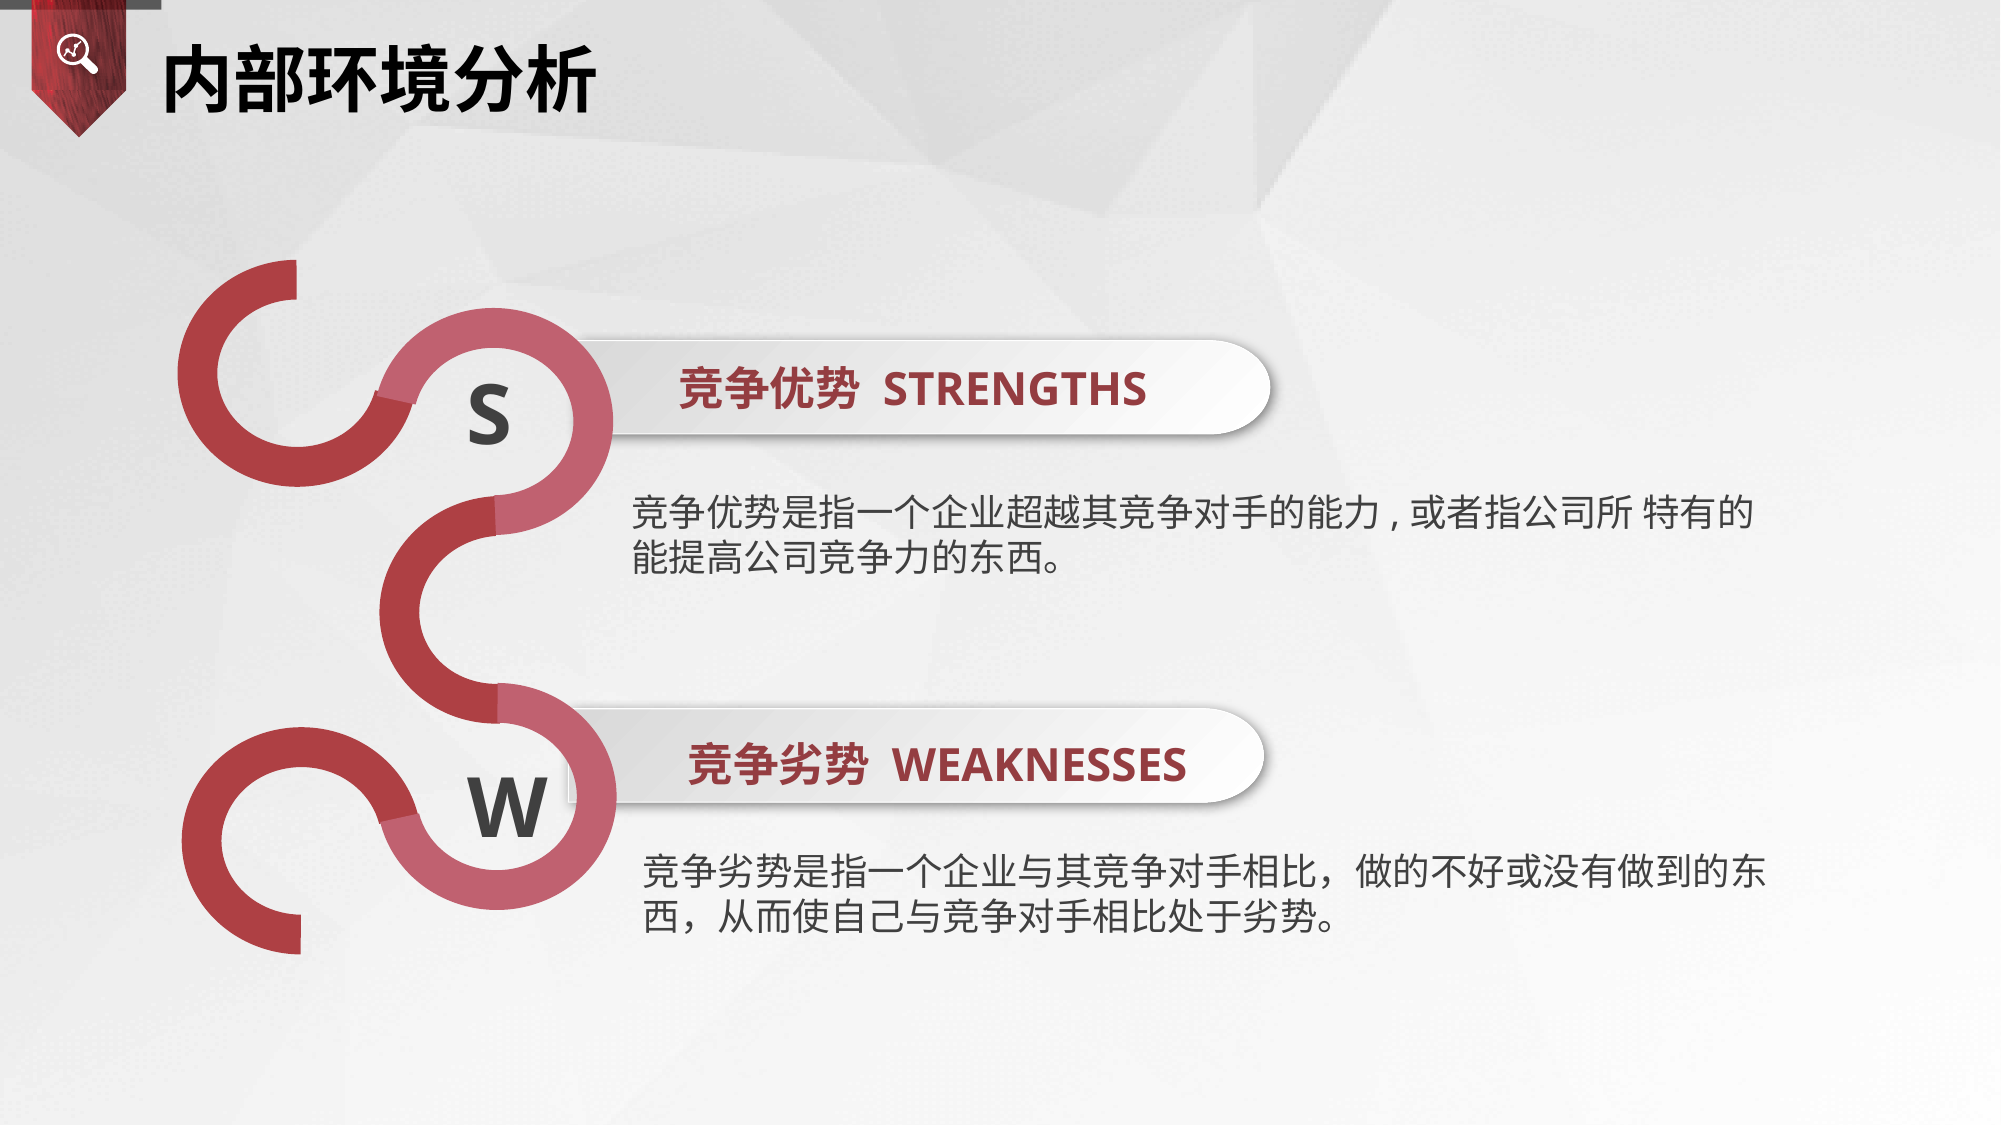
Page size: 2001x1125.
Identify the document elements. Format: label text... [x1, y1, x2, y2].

picture [0, 0, 2001, 1125]
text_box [619, 340, 1270, 434]
text_box 竞争优势是指一个企业超越其竞争对手的能力,或者指公司所 特有的能提高公司竞争力的东西。 [619, 482, 1777, 587]
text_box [177, 259, 619, 955]
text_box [619, 708, 1264, 803]
text_box 竞争劣势是指一个企业与其竞争对手相比，做的不好或没有做到的东西，从而使自己与竞争对手相比处于劣势。 [627, 840, 1789, 946]
text_box 内部环境分析 [149, 28, 891, 128]
